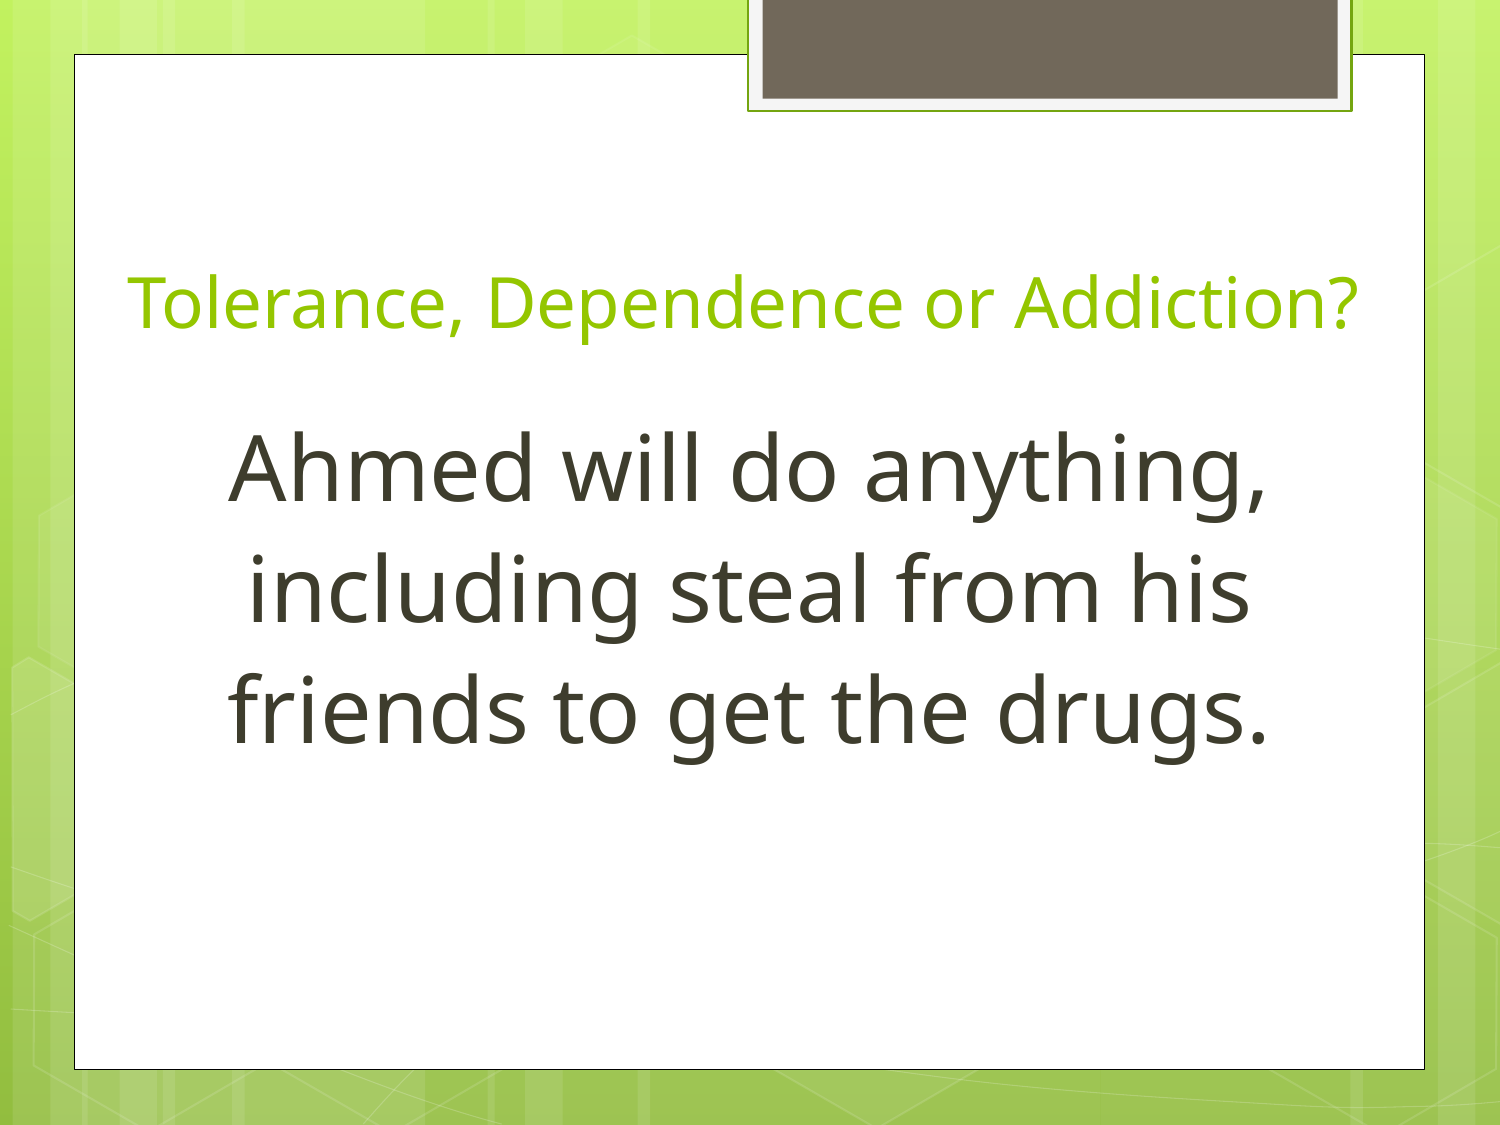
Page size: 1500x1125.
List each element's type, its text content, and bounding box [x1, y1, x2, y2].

title Tolerance, Dependence or Addiction? [112, 162, 1475, 350]
list Ahmed will do anything, including steal from his friends to get the drugs. [75, 262, 1425, 1063]
